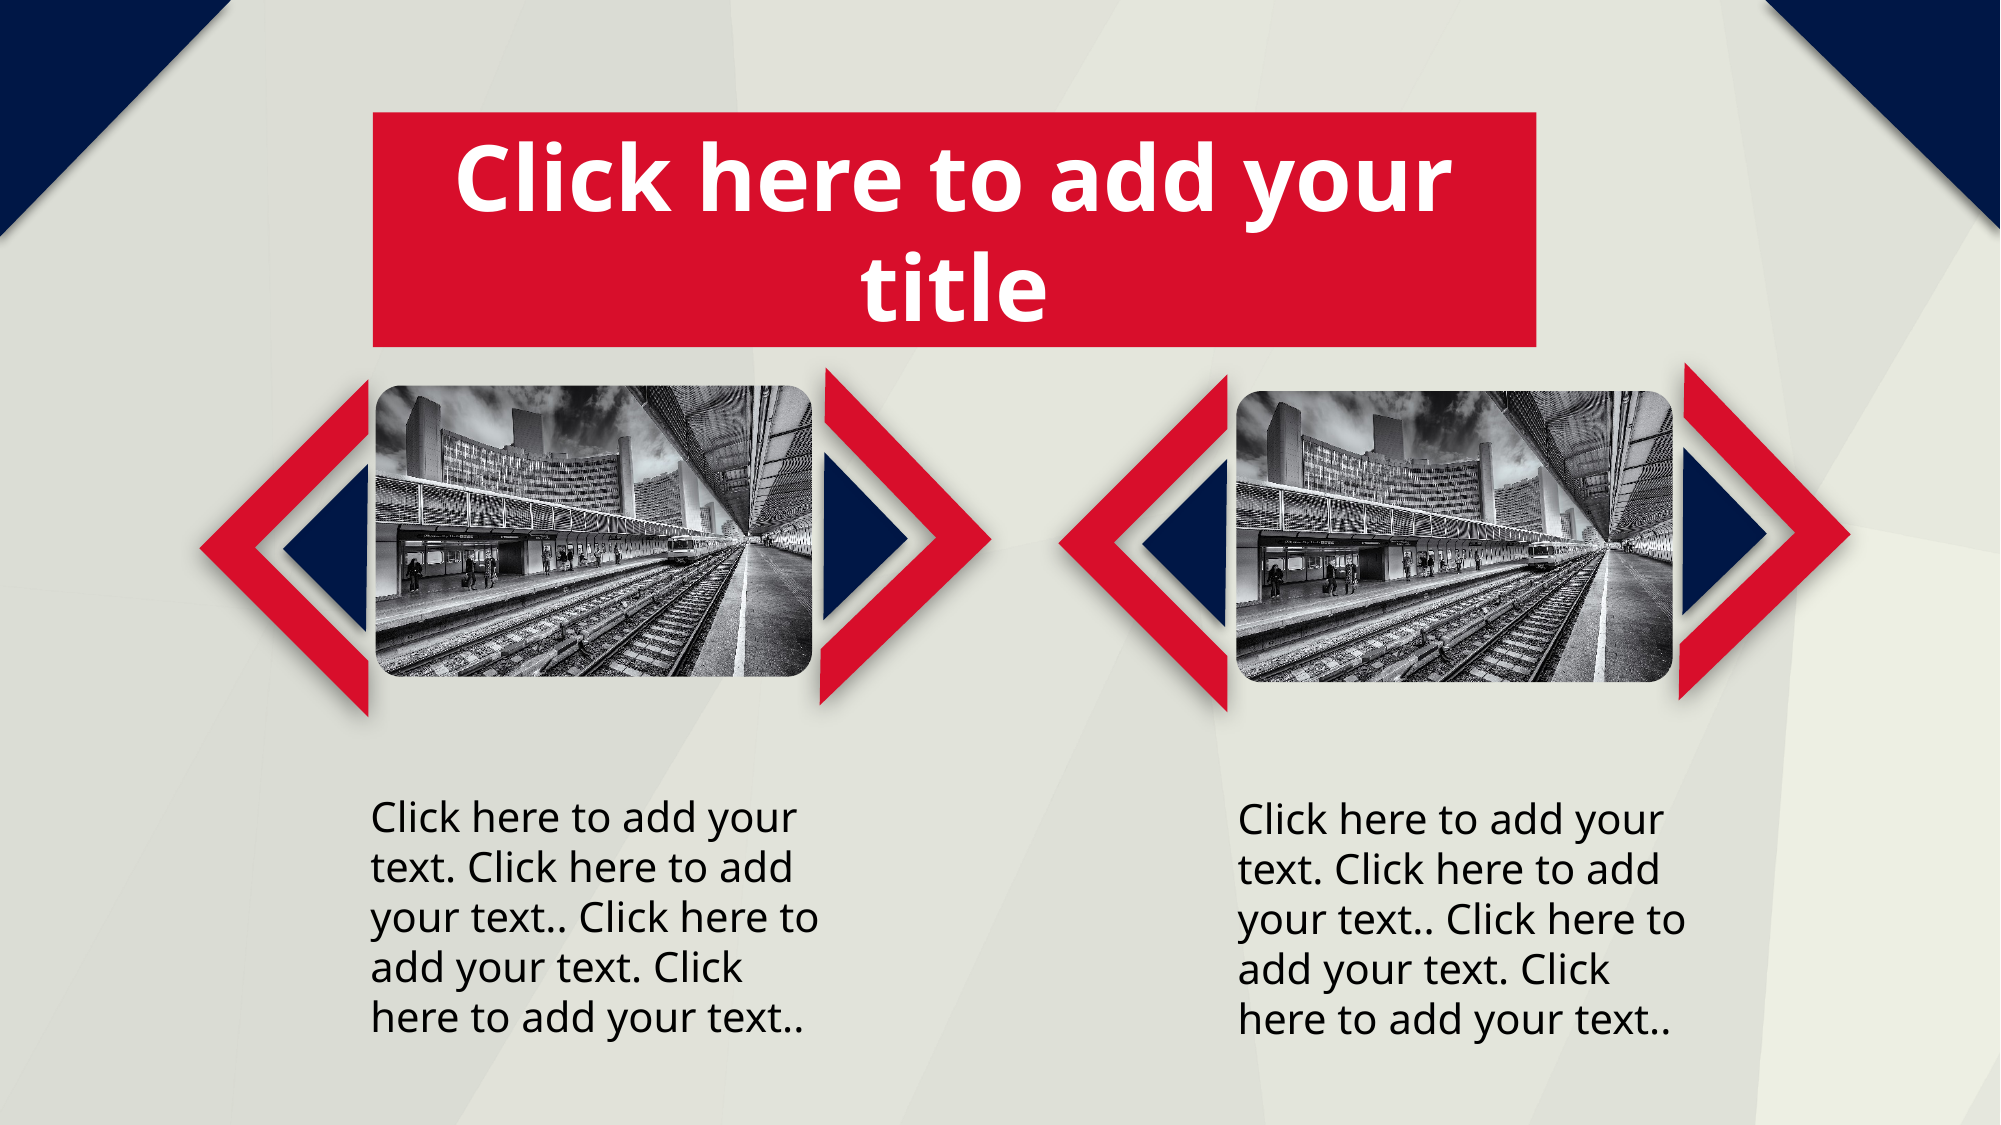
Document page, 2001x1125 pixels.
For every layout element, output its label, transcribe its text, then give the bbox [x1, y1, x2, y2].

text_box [248, 416, 943, 668]
text_box Click here to add your title [372, 112, 1537, 348]
text_box [0, 0, 233, 239]
text_box [1763, 0, 2000, 231]
text_box Click here to add your text. Click here to add your text.. Click here to add your text. Click here to add your text.. [355, 783, 849, 1049]
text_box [1673, 411, 1802, 663]
text_box Click here to add your text. Click here to add your text.. Click here to add your text. Click here to add your text.. [1222, 785, 1716, 1050]
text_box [1107, 411, 1236, 663]
picture [0, 0, 2001, 1125]
